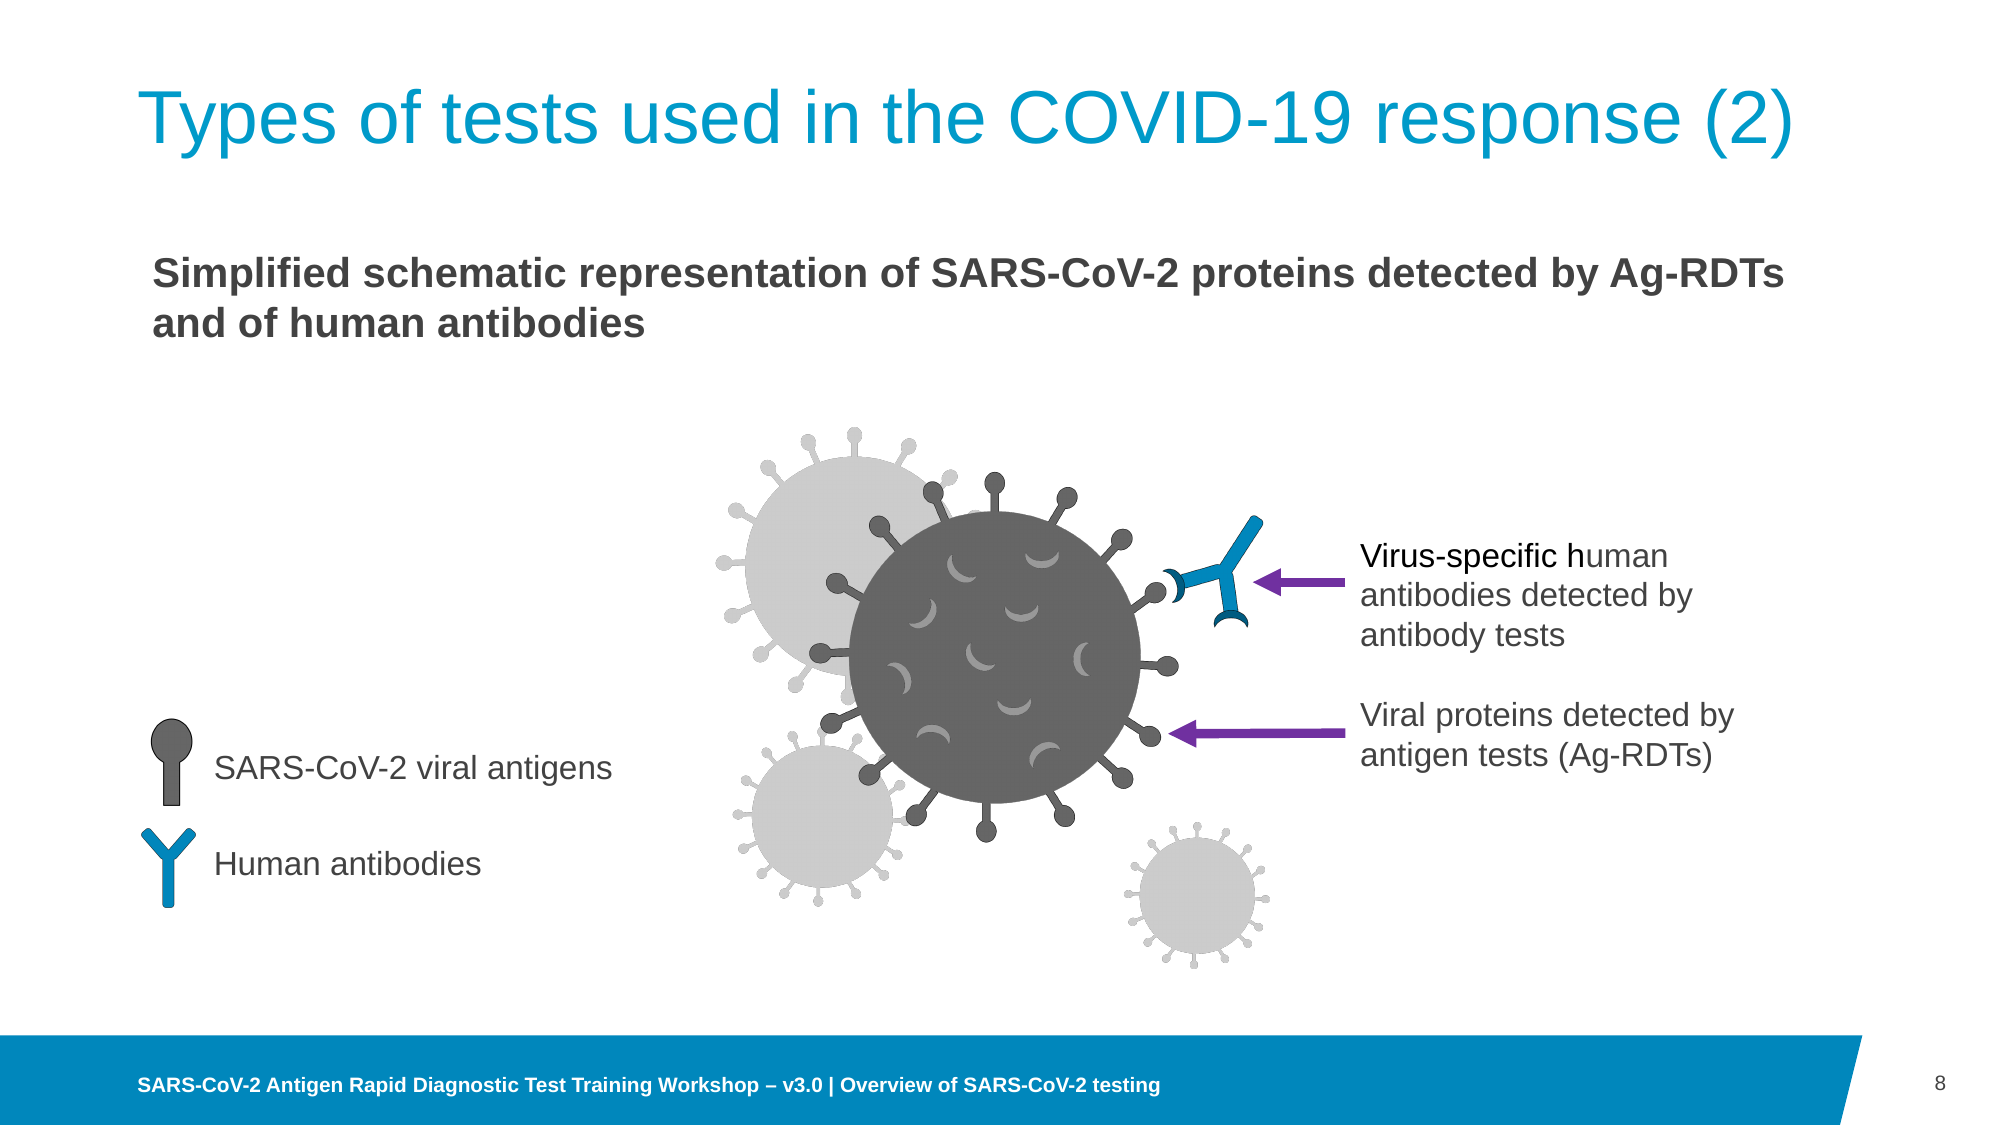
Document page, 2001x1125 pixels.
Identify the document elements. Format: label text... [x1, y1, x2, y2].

text_box Virus-specific human antibodies detected by antibody tests [1345, 526, 1776, 661]
footer SARS-CoV-2 Antigen Rapid Diagnostic Test Training Workshop – v3.0 | Overview of SARS-CoV-2 testing [137, 1042, 1338, 1125]
title Types of tests used in the COVID-19 response (2) [137, 5, 1863, 160]
text_box Simplified schematic representation of SARS-CoV-2 proteins detected by Ag-RDTs and of human antibodies [137, 238, 1806, 354]
picture [140, 717, 200, 909]
text_box SARS-CoV-2 viral antigens [205, 738, 633, 794]
slide_number 8 [1862, 1035, 1947, 1125]
picture [714, 427, 1306, 969]
text_box Viral proteins detected by antigen tests (Ag-RDTs) [1345, 685, 1755, 781]
text_box Human antibodies [202, 834, 500, 890]
